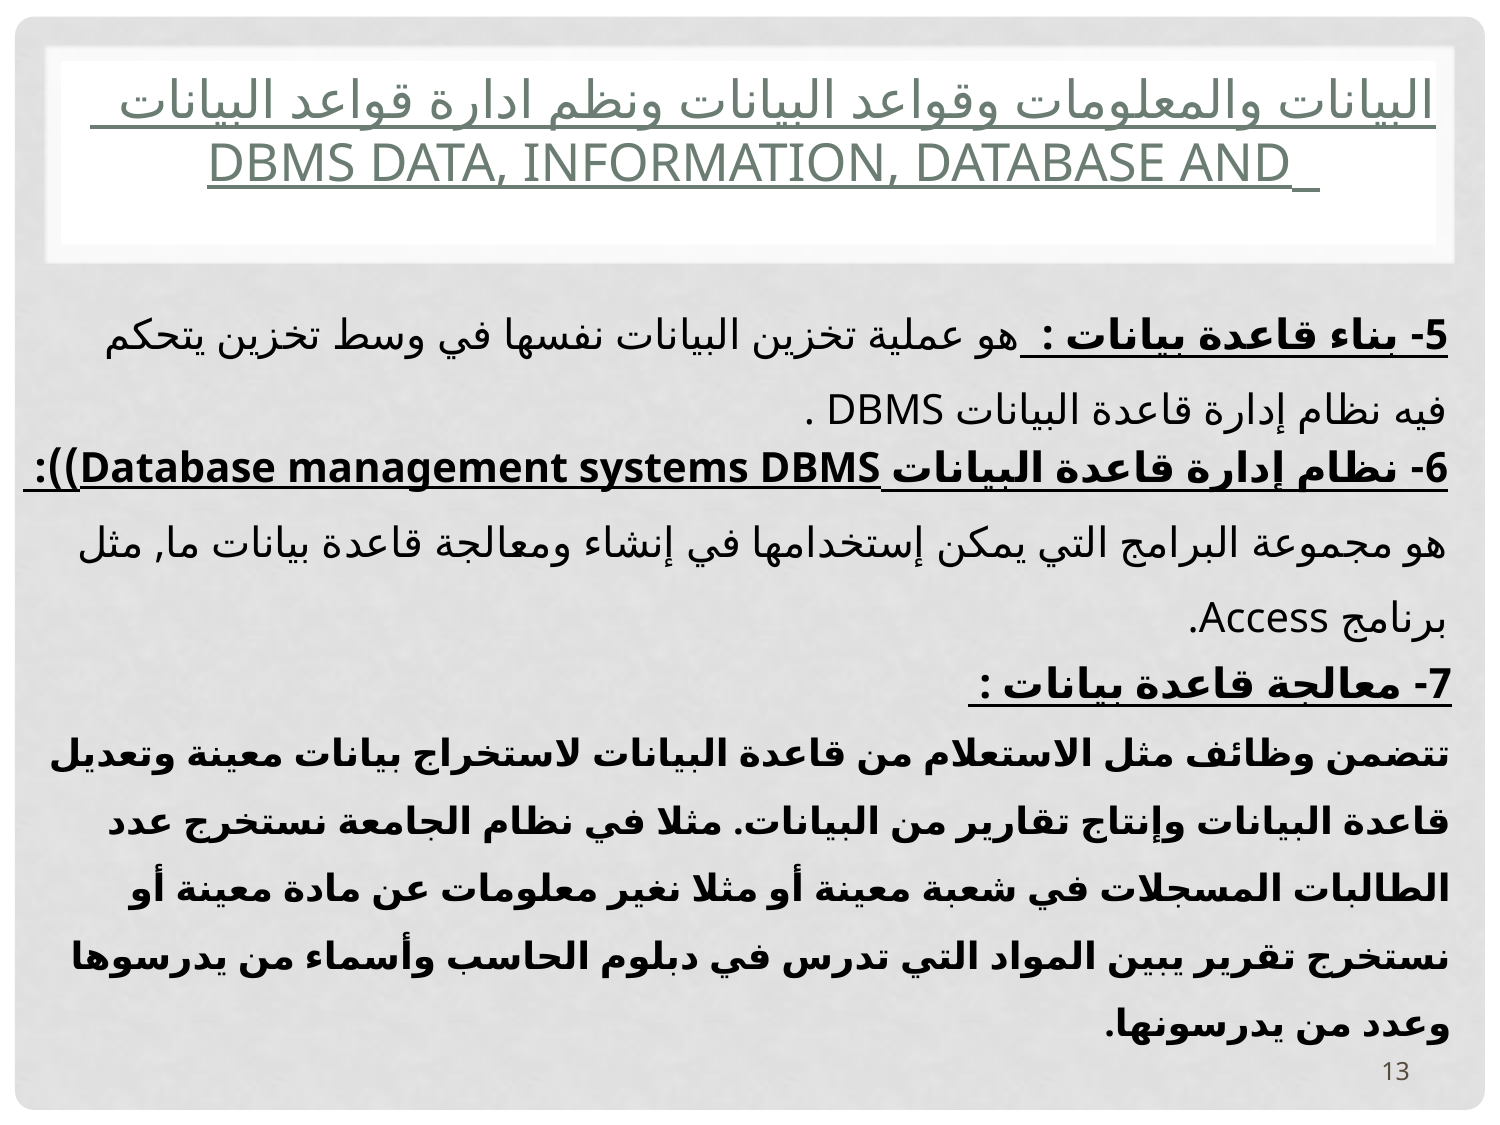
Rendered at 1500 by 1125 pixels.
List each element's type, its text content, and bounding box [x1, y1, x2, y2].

title البيانات والمعلومات وقواعد البيانات ونظم ادارة قواعد البيانات DBMS Data, Information, Database and [64, 35, 1462, 223]
text_box 5- بناء قاعدة بيانات : هو عملية تخزين البيانات نفسها في وسط تخزين يتحكم فيه نظام إدارة قاعدة البيانات DBMS . [29, 275, 1463, 441]
text_box 6- نظام إدارة قاعدة البيانات Database management systems DBMS)): هو مجموعة البرامج التي يمكن إستخدامها في إنشاء ومعالجة قاعدة بيانات ما, مثل برنامج Access. [0, 408, 1463, 649]
slide_number 13 [1074, 1052, 1425, 1103]
text_box 7- معالجة قاعدة بيانات : تتضمن وظائف مثل الاستعلام من قاعدة البيانات لاستخراج بيانات معينة وتعديل قاعدة البيانات وإنتاج تقارير من البيانات. مثلا في نظام الجامعة نستخرج عدد الطالبات المسجلات في شعبة معينة أو مثلا نغير معلومات عن مادة معينة أو نستخرج تقرير يبين المواد التي تدرس في دبلوم الحاسب وأسماء من يدرسوها وعدد من يدرسونها. [29, 624, 1467, 1052]
